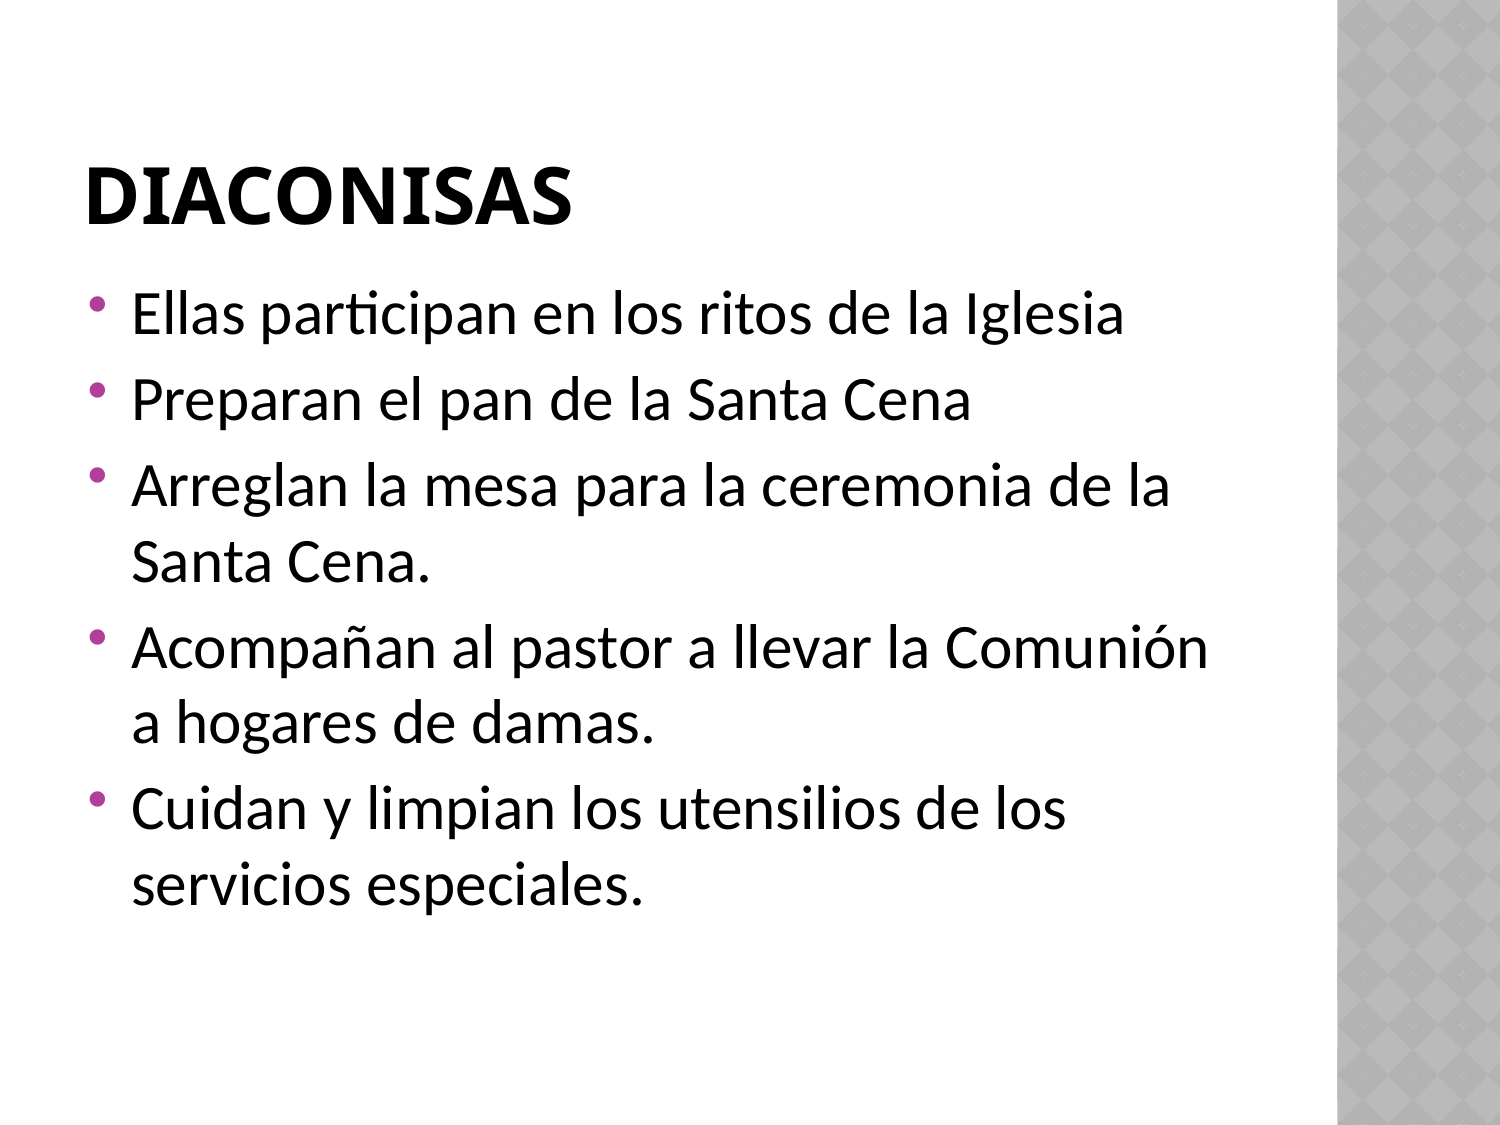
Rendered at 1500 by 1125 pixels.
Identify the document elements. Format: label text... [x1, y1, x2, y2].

list Ellas participan en los ritos de la Iglesia Preparan el pan de la Santa Cena Arreglan la mesa para la ceremonia de la Santa Cena. Acompañan al pastor a llevar la Comunión a hogares de damas. Cuidan y limpian los utensilios de los servicios especiales. [75, 264, 1263, 1059]
title Diaconisas [75, 52, 1263, 240]
